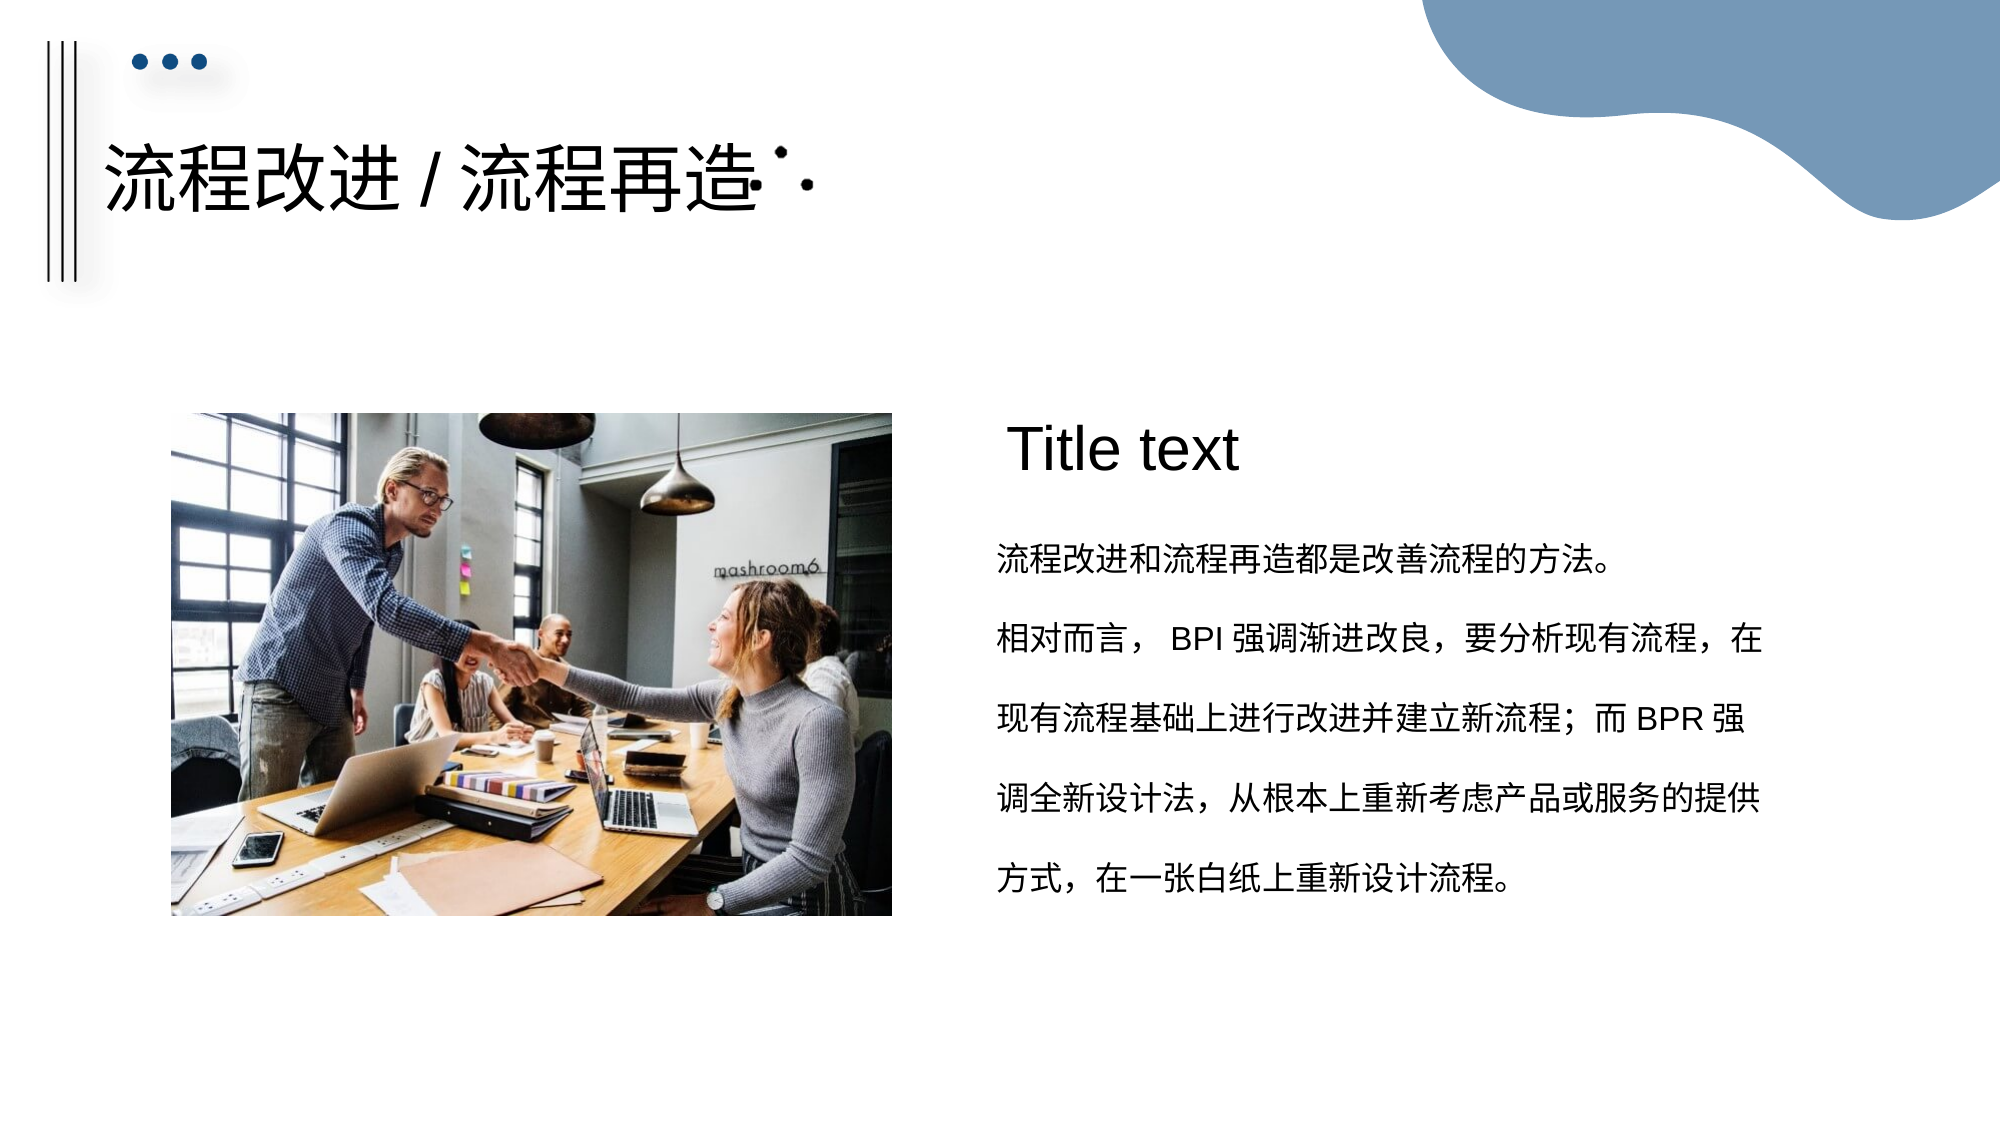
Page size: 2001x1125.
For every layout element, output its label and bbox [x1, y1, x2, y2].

text_box [991, 400, 1771, 936]
picture [171, 413, 892, 916]
text_box [1421, 0, 2000, 222]
text_box [28, 11, 1075, 310]
